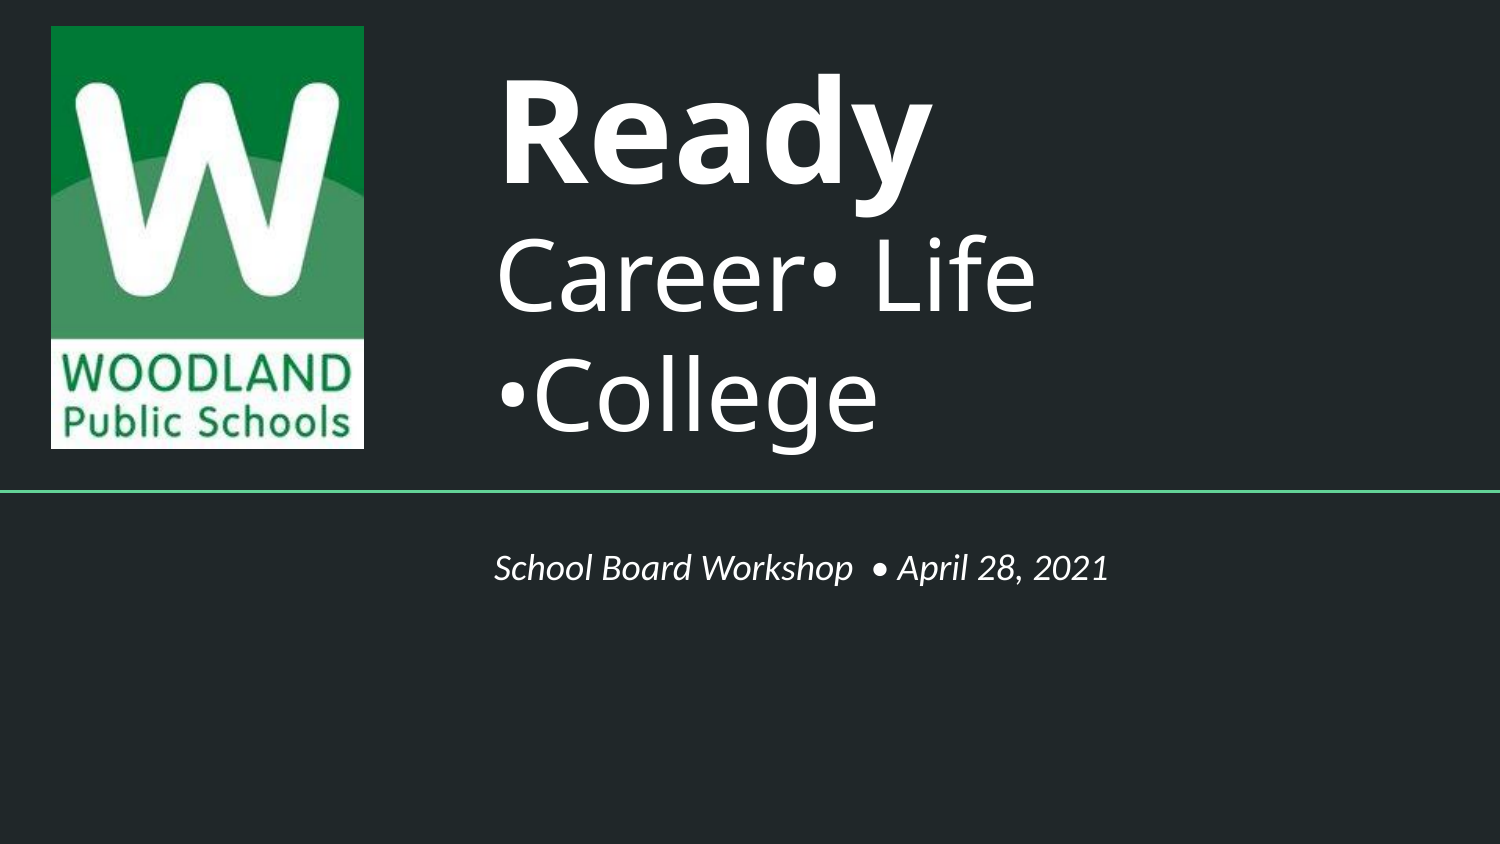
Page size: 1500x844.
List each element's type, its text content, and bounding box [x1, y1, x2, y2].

picture [50, 26, 364, 449]
subtitle School Board Workshop • April 28, 2021 [479, 527, 1449, 643]
title Ready Career• Life •College [479, 206, 1466, 467]
